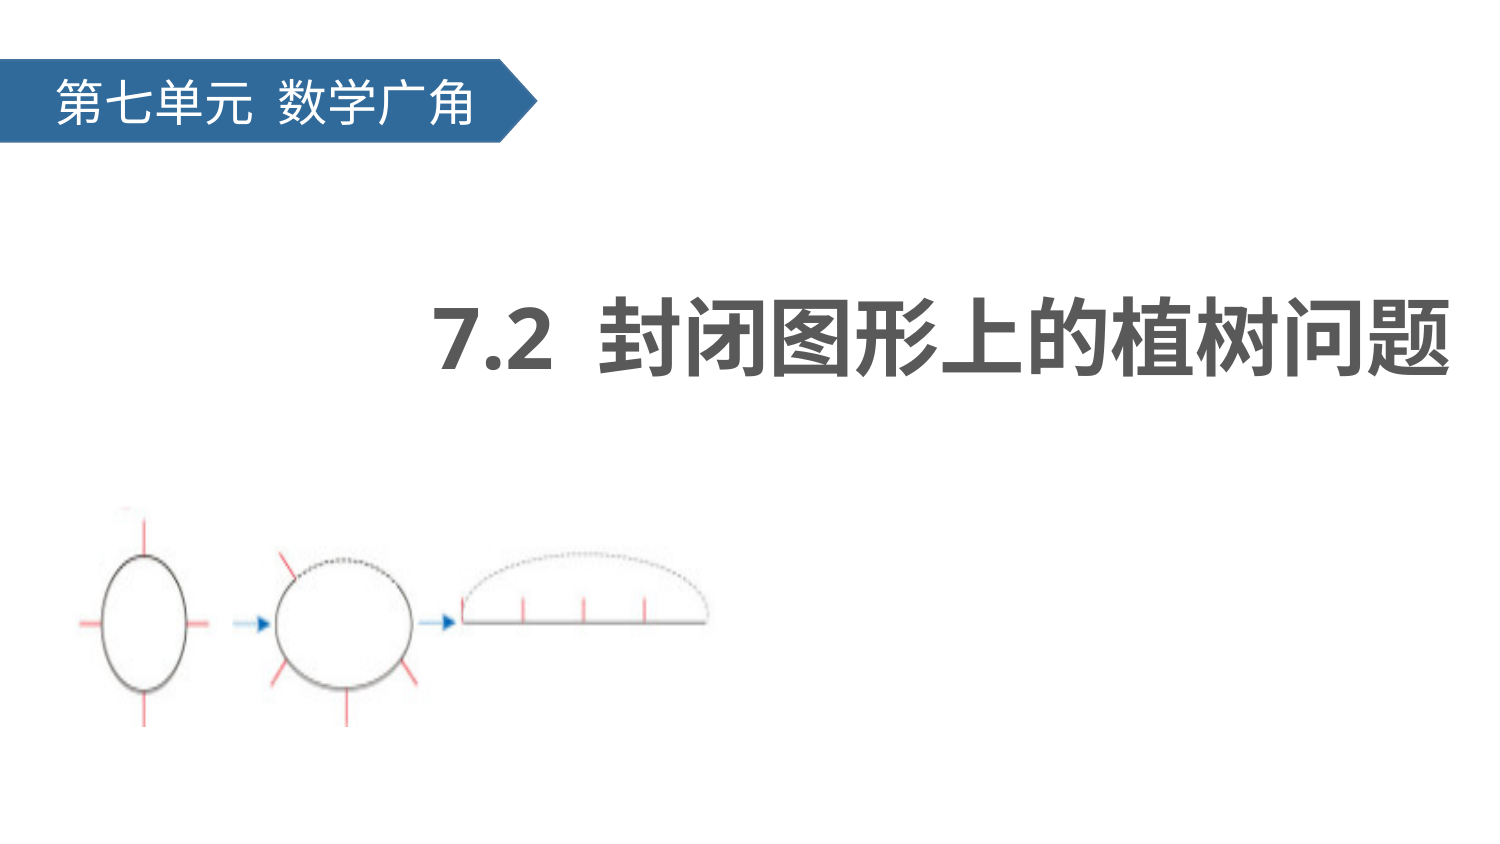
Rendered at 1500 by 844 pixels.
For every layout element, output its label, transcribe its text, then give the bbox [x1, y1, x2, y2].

picture [66, 490, 721, 727]
text_box 第七单元 数学广角 [0, 60, 537, 142]
text_box 7.2 封闭图形上的植树问题 [360, 247, 1465, 393]
